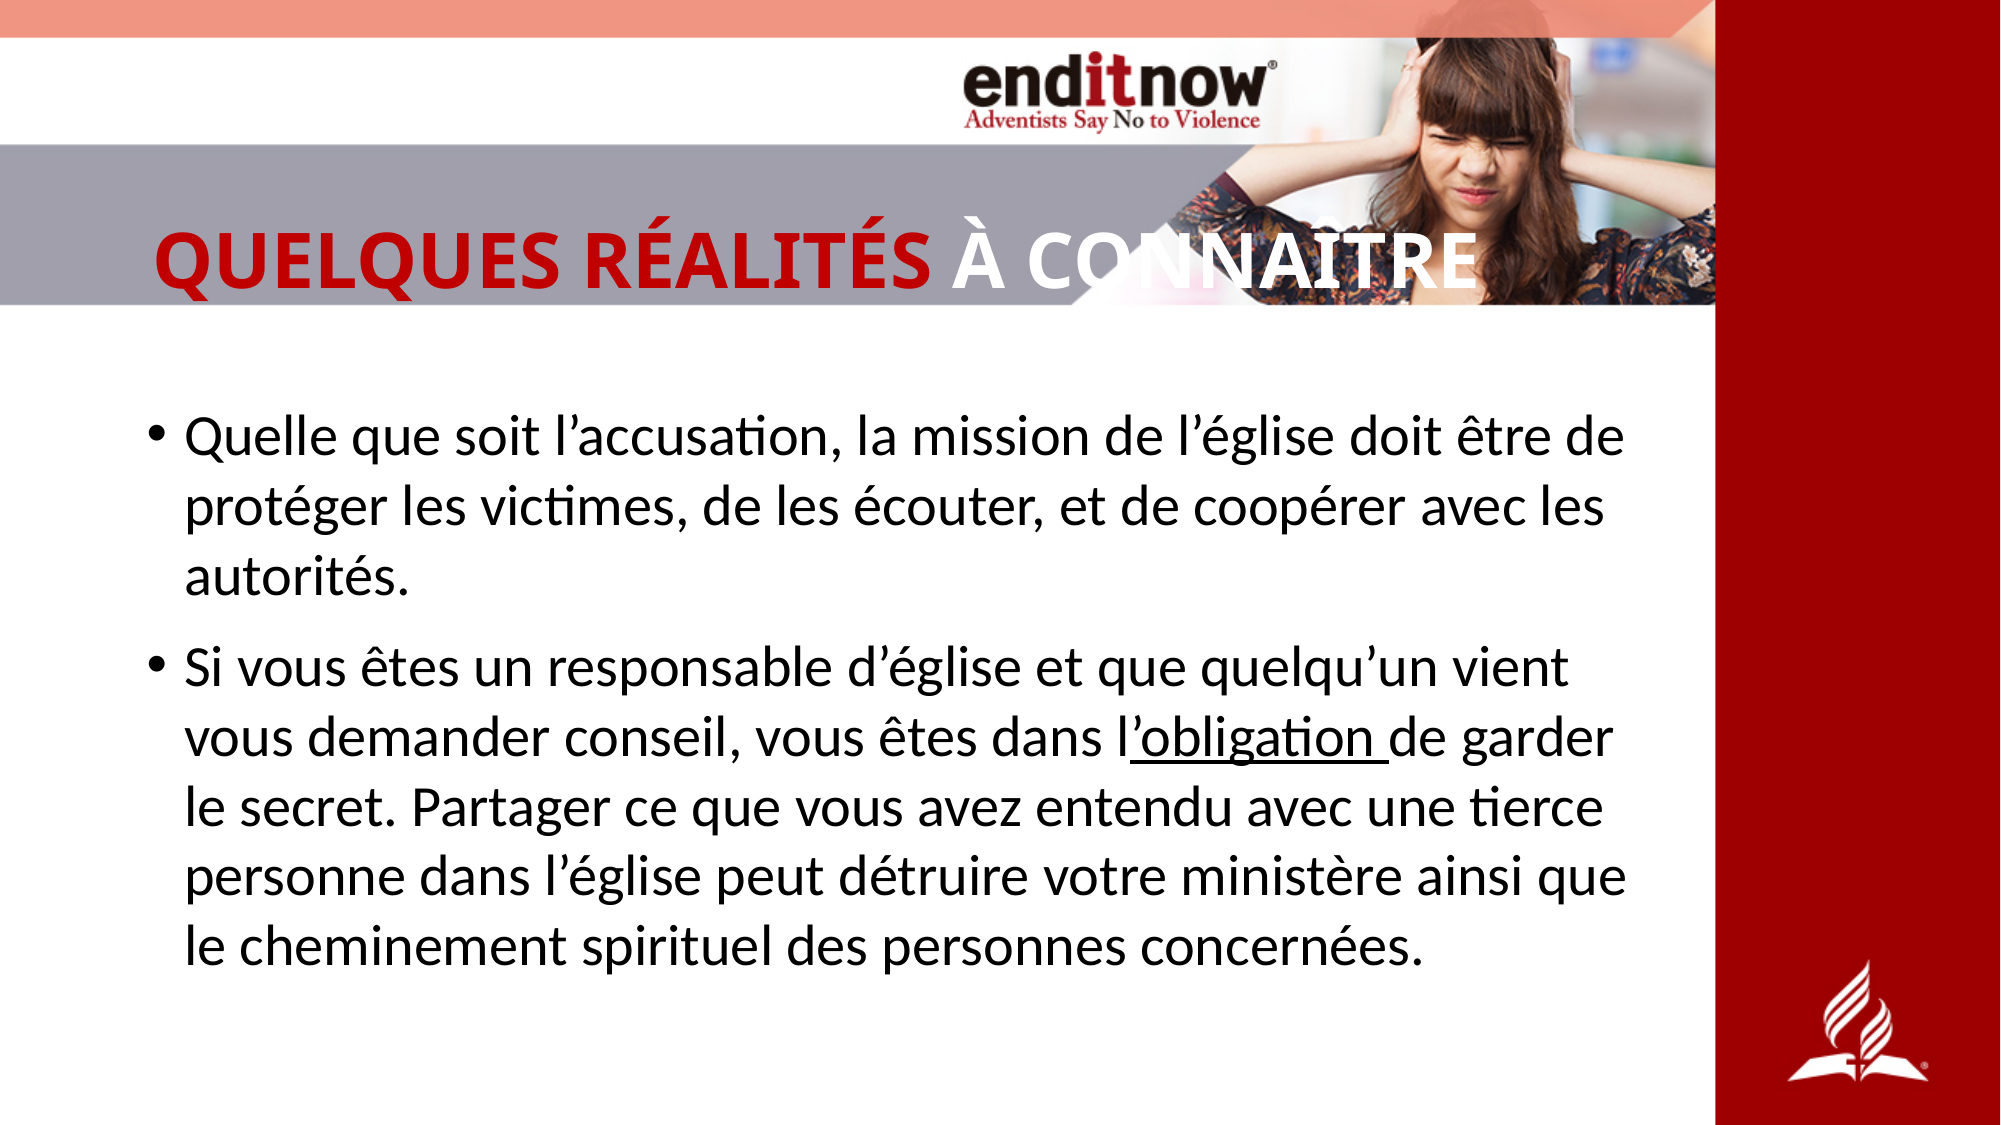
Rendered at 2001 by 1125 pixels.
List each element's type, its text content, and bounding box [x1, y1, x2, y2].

list Quelle que soit l’accusation, la mission de l’église doit être de protéger les victimes, de les écouter, et de coopérer avec les autorités. Si vous êtes un responsable d’église et que quelqu’un vient vous demander conseil, vous êtes dans l’obligation de garder le secret. Partager ce que vous avez entendu avec une tierce personne dans l’église peut détruire votre ministère ainsi que le cheminement spirituel des personnes concernées. [131, 299, 1651, 1014]
picture [0, 0, 2001, 1125]
title QUELQUES RÉALITÉS À CONNAÎTRE [137, 185, 1657, 342]
